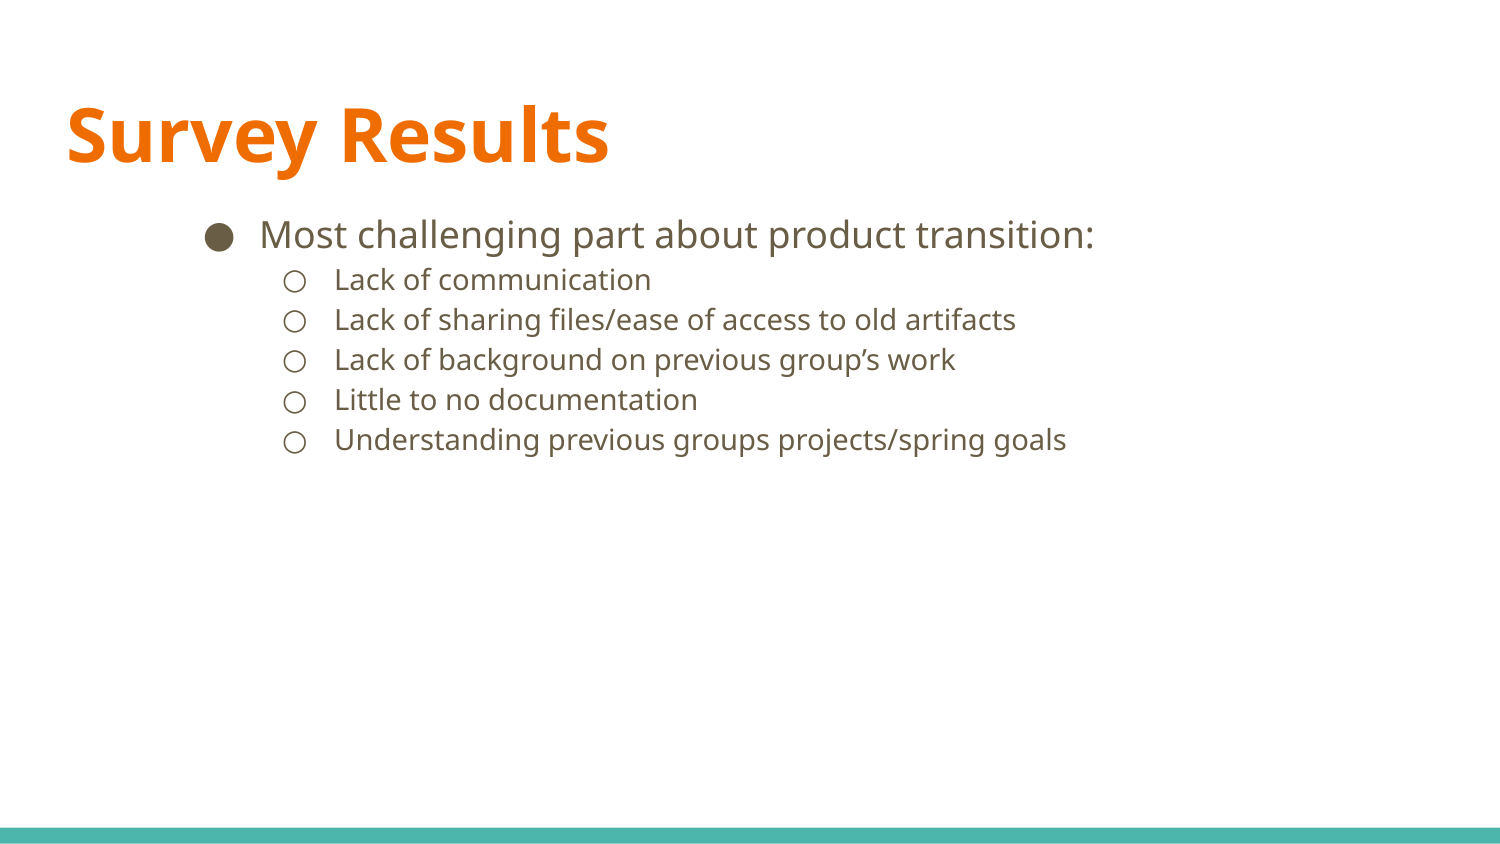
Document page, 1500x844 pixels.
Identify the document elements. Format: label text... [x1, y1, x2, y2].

title Survey Results [51, 72, 1449, 189]
list Most challenging part about product transition: Lack of communication Lack of sharing files/ease of access to old artifacts Lack of background on previous group’s work Little to no documentation Understanding previous groups projects/spring goals [169, 189, 1331, 725]
